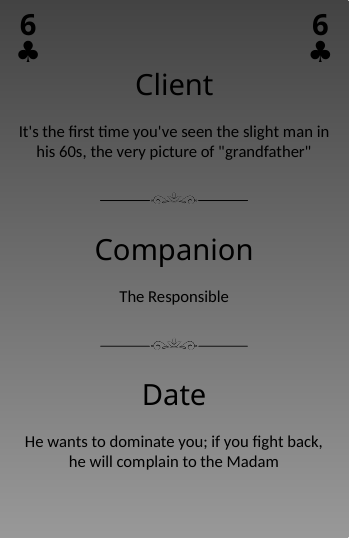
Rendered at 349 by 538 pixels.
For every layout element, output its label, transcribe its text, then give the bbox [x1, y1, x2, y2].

picture [100, 306, 248, 381]
picture [100, 161, 248, 236]
text_box Client It's the first time you've seen the slight man in his 60s, the very picture of "grandfather" Companion The Responsible Date He wants to dominate you; if you fight back, he will complain to the Madam [0, 0, 349, 538]
